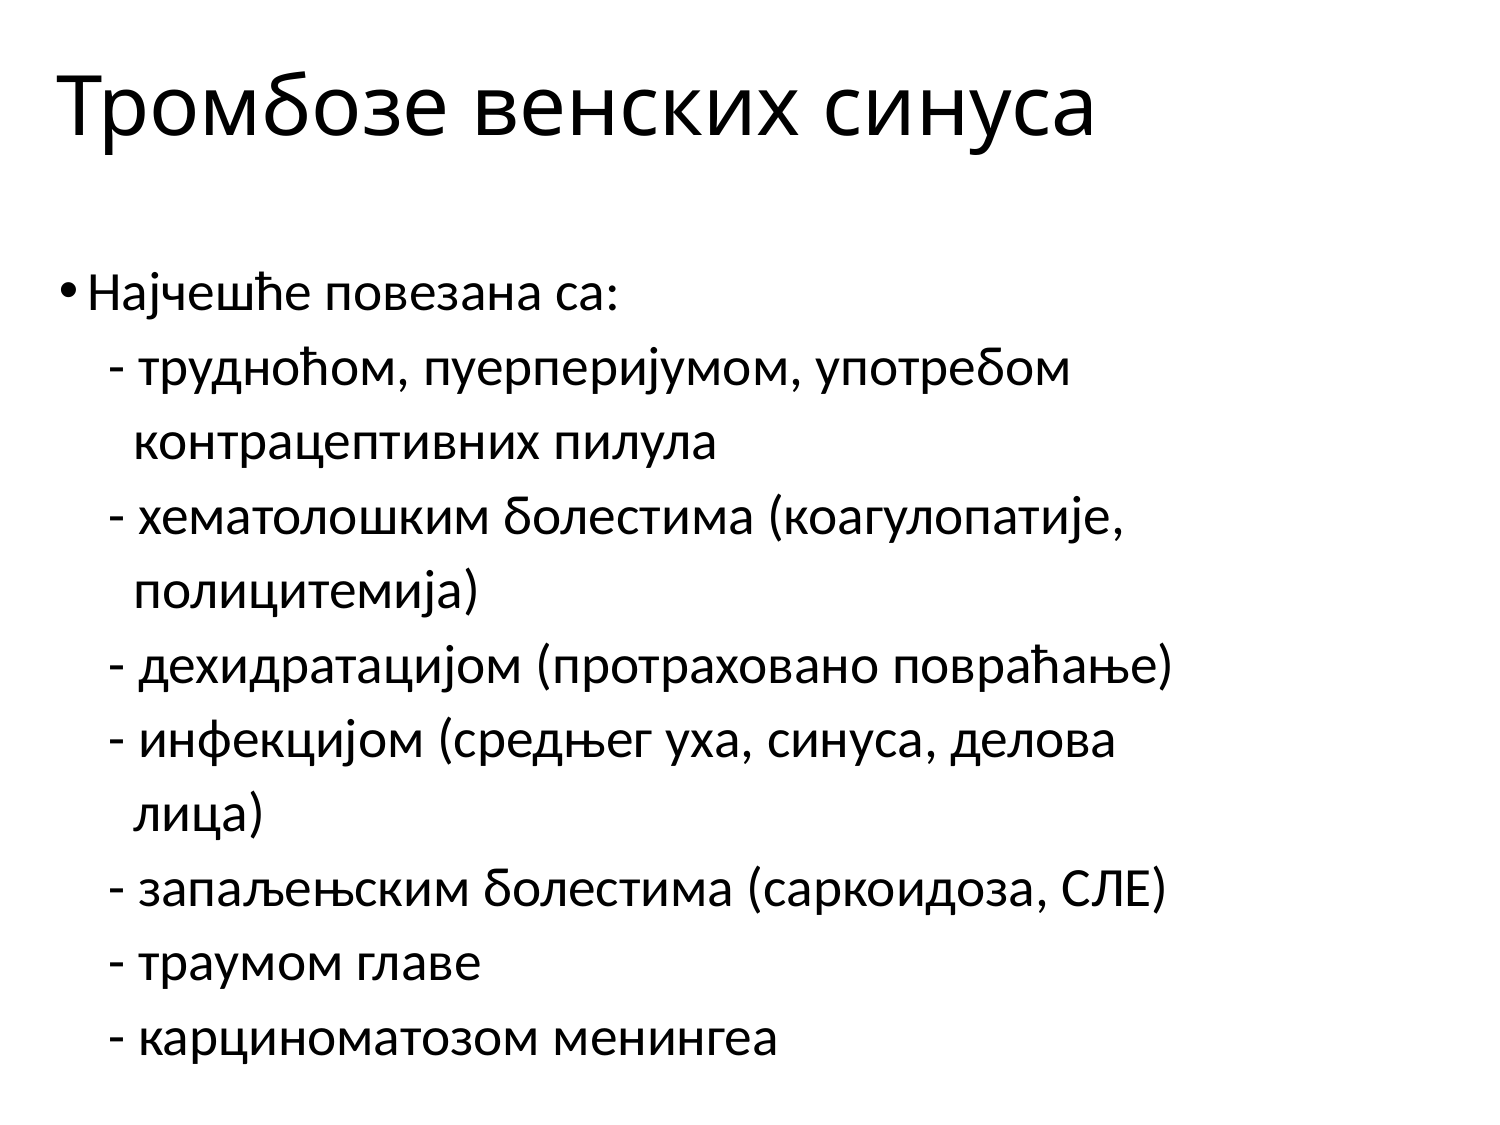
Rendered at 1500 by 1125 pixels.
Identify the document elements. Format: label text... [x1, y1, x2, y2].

title Тромбозе венских синуса [41, 0, 1335, 218]
list Најчешће повезана са: - трудноћом, пуерперијумом, употребом контрацептивних пилула - хематолошким болестима (коагулопатије, полицитемија) - дехидратацијом (протраховано повраћање) - инфекцијом (средњег уха, синуса, делова лица) - запаљењским болестима (саркоидоза, СЛЕ) - траумом главе - карциноматозом менингеа [43, 255, 1500, 1075]
